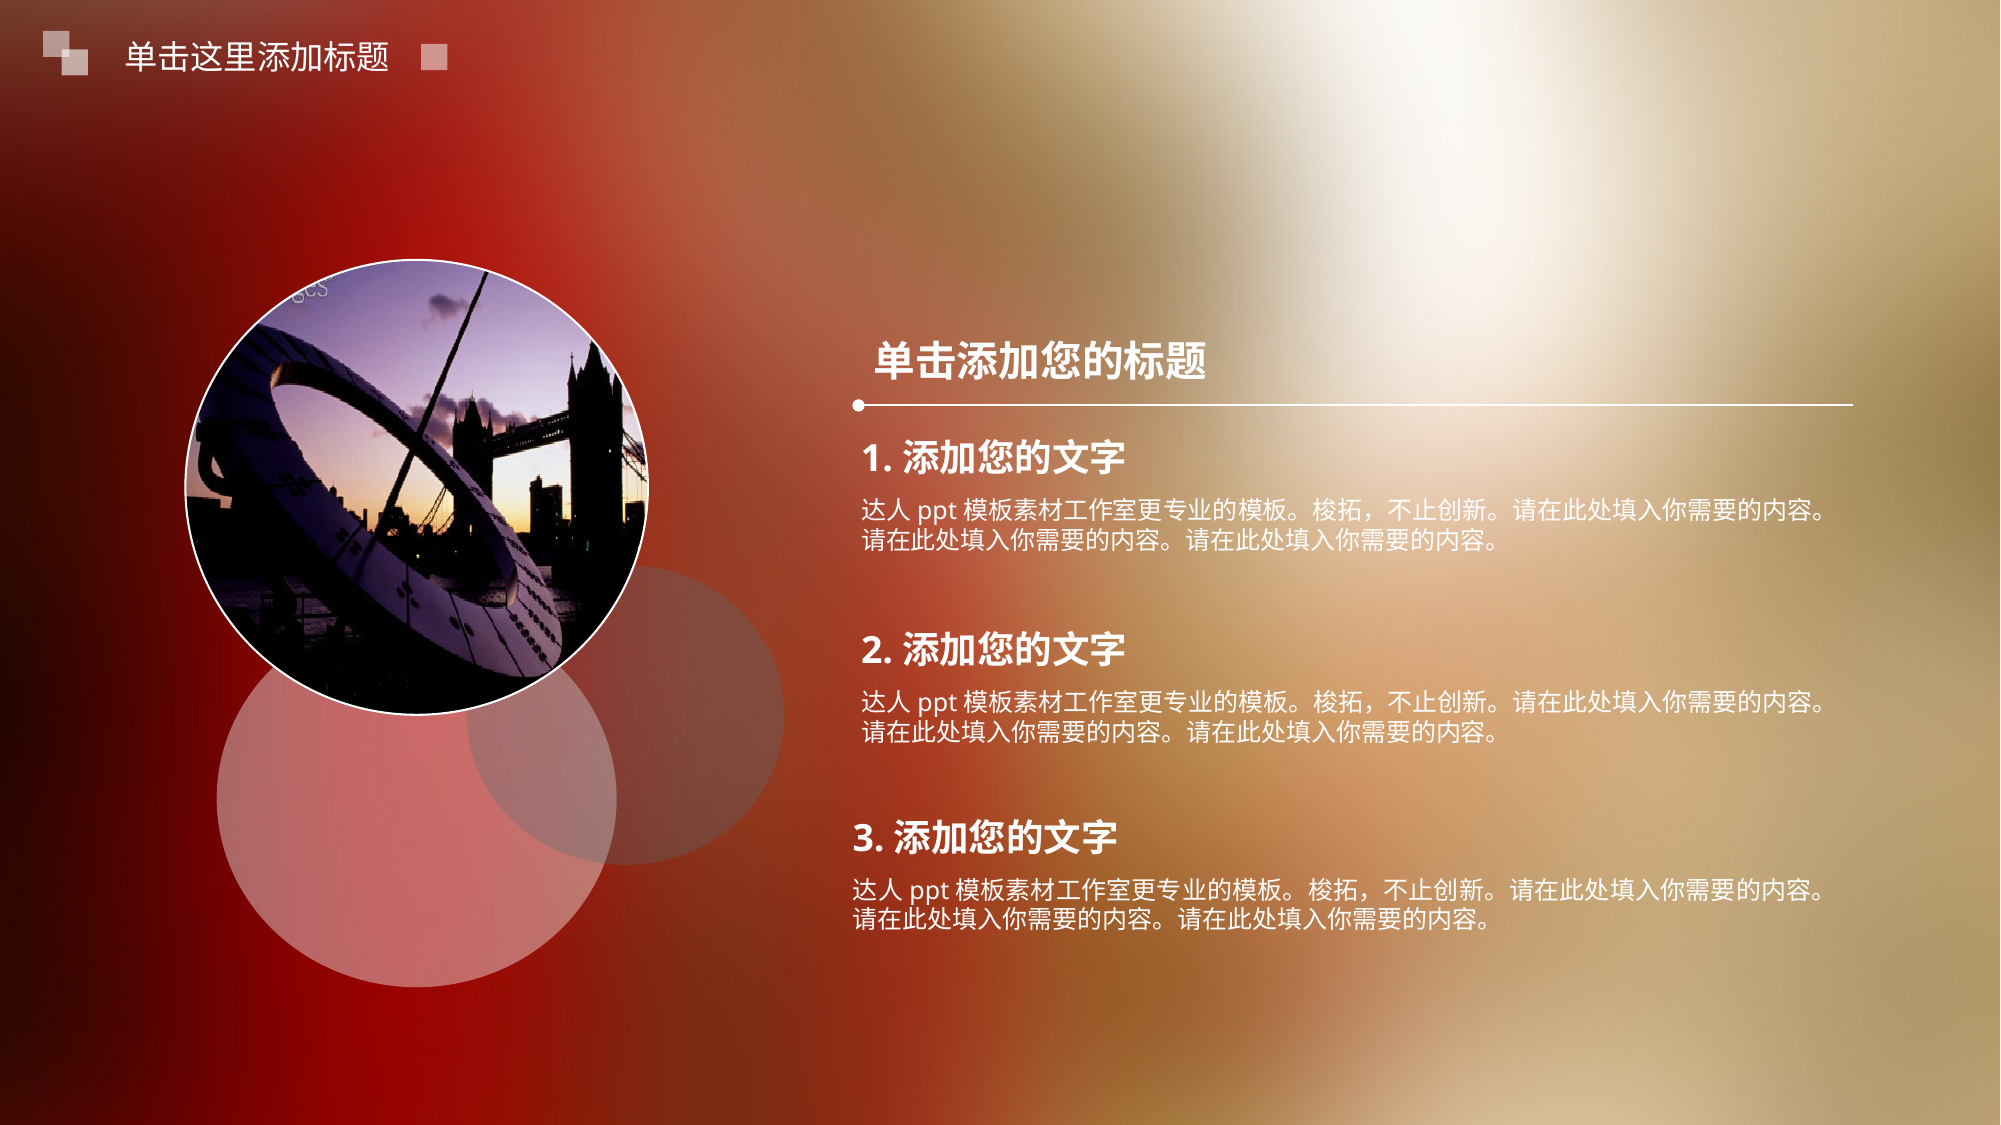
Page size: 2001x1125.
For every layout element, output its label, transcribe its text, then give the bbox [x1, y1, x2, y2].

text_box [846, 617, 1854, 757]
text_box [216, 667, 605, 988]
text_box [837, 805, 1854, 945]
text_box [42, 30, 448, 76]
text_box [845, 426, 1854, 565]
text_box [466, 565, 785, 865]
text_box 单击添加您的标题 [858, 327, 1293, 393]
picture [0, 0, 2001, 1125]
text_box [185, 259, 648, 715]
